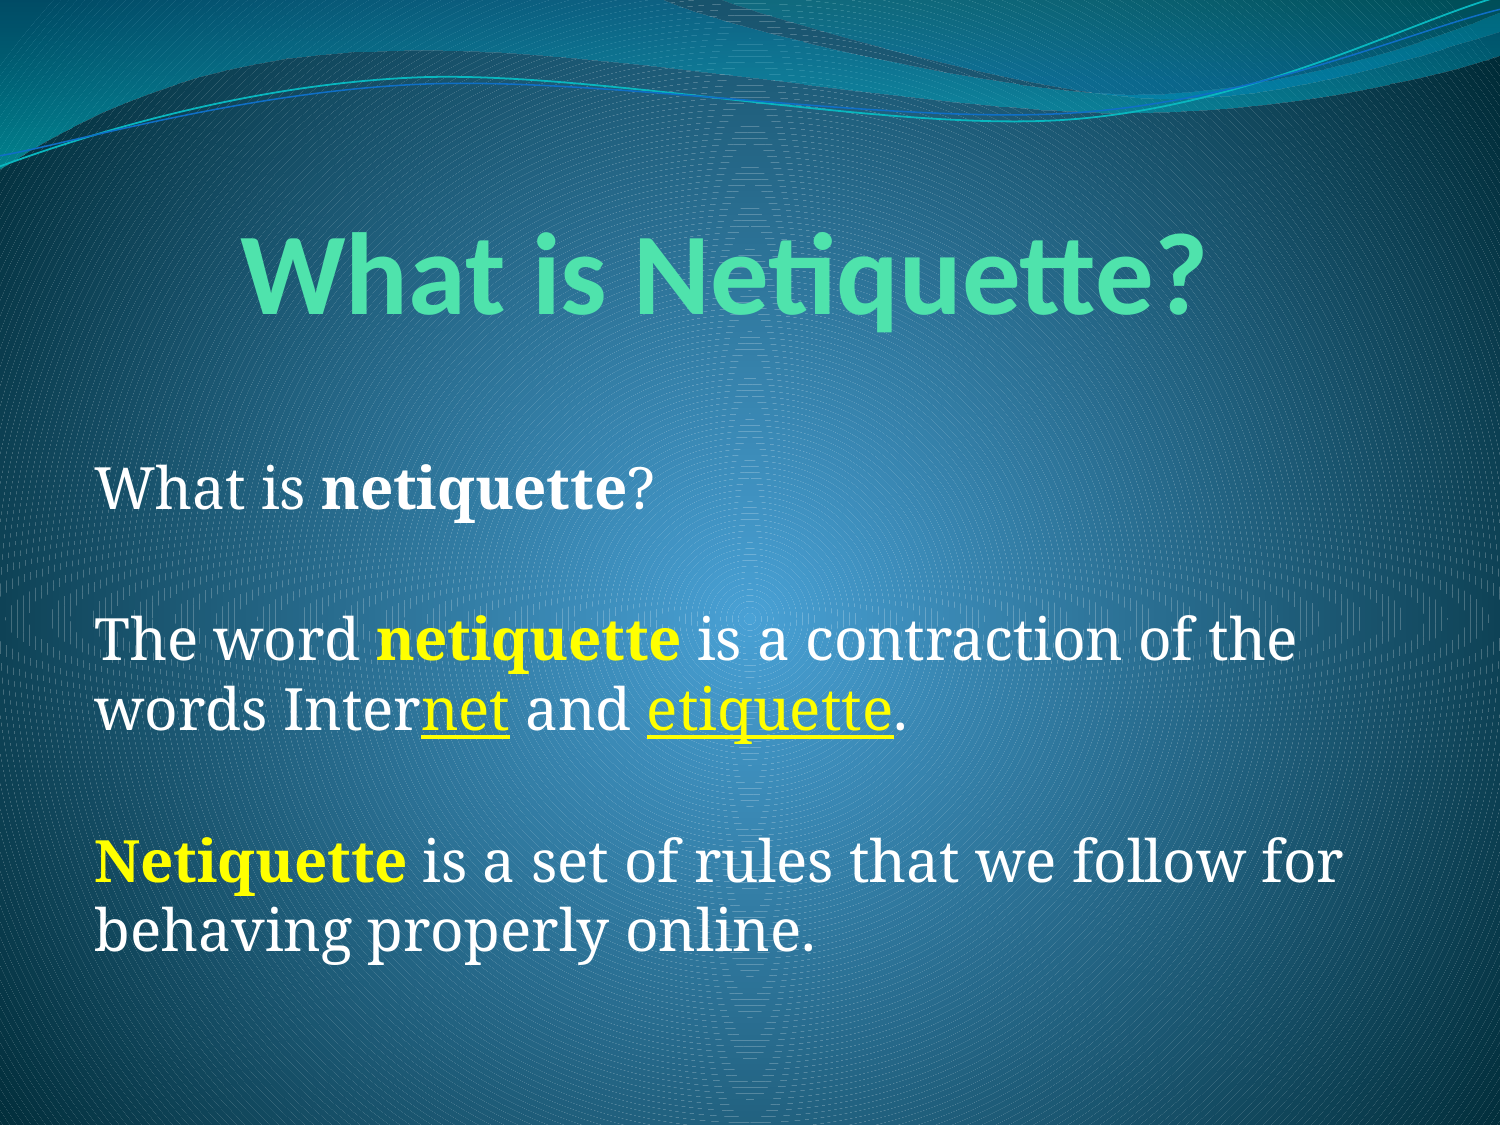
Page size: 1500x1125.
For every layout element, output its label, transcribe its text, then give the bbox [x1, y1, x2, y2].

title What is Netiquette? [86, 112, 1362, 338]
list What is netiquette? The word netiquette is a contraction of the words Internet and etiquette. Netiquette is a set of rules that we follow for behaving properly online. [86, 443, 1362, 1063]
